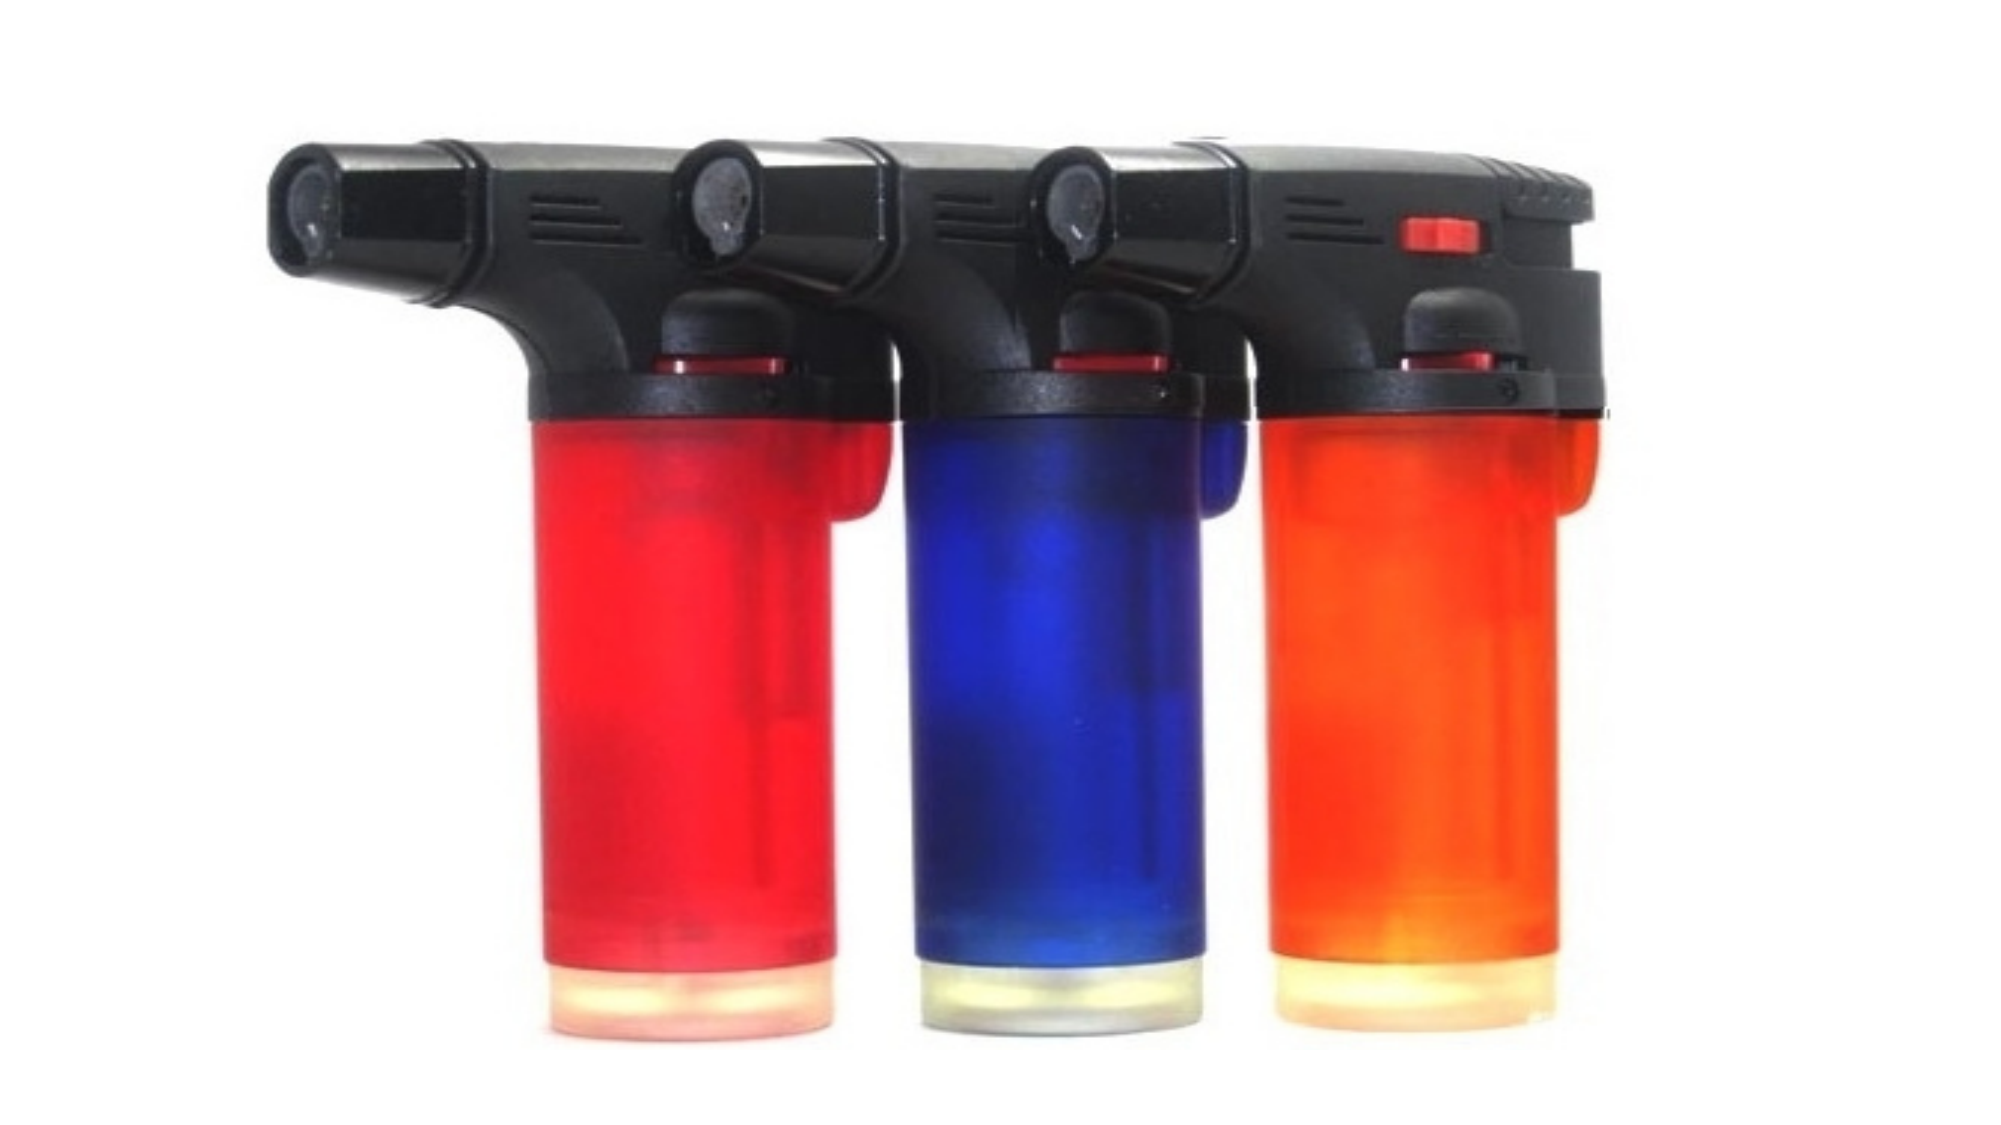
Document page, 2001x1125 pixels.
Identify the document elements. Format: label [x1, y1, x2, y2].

picture [235, 0, 1721, 1050]
